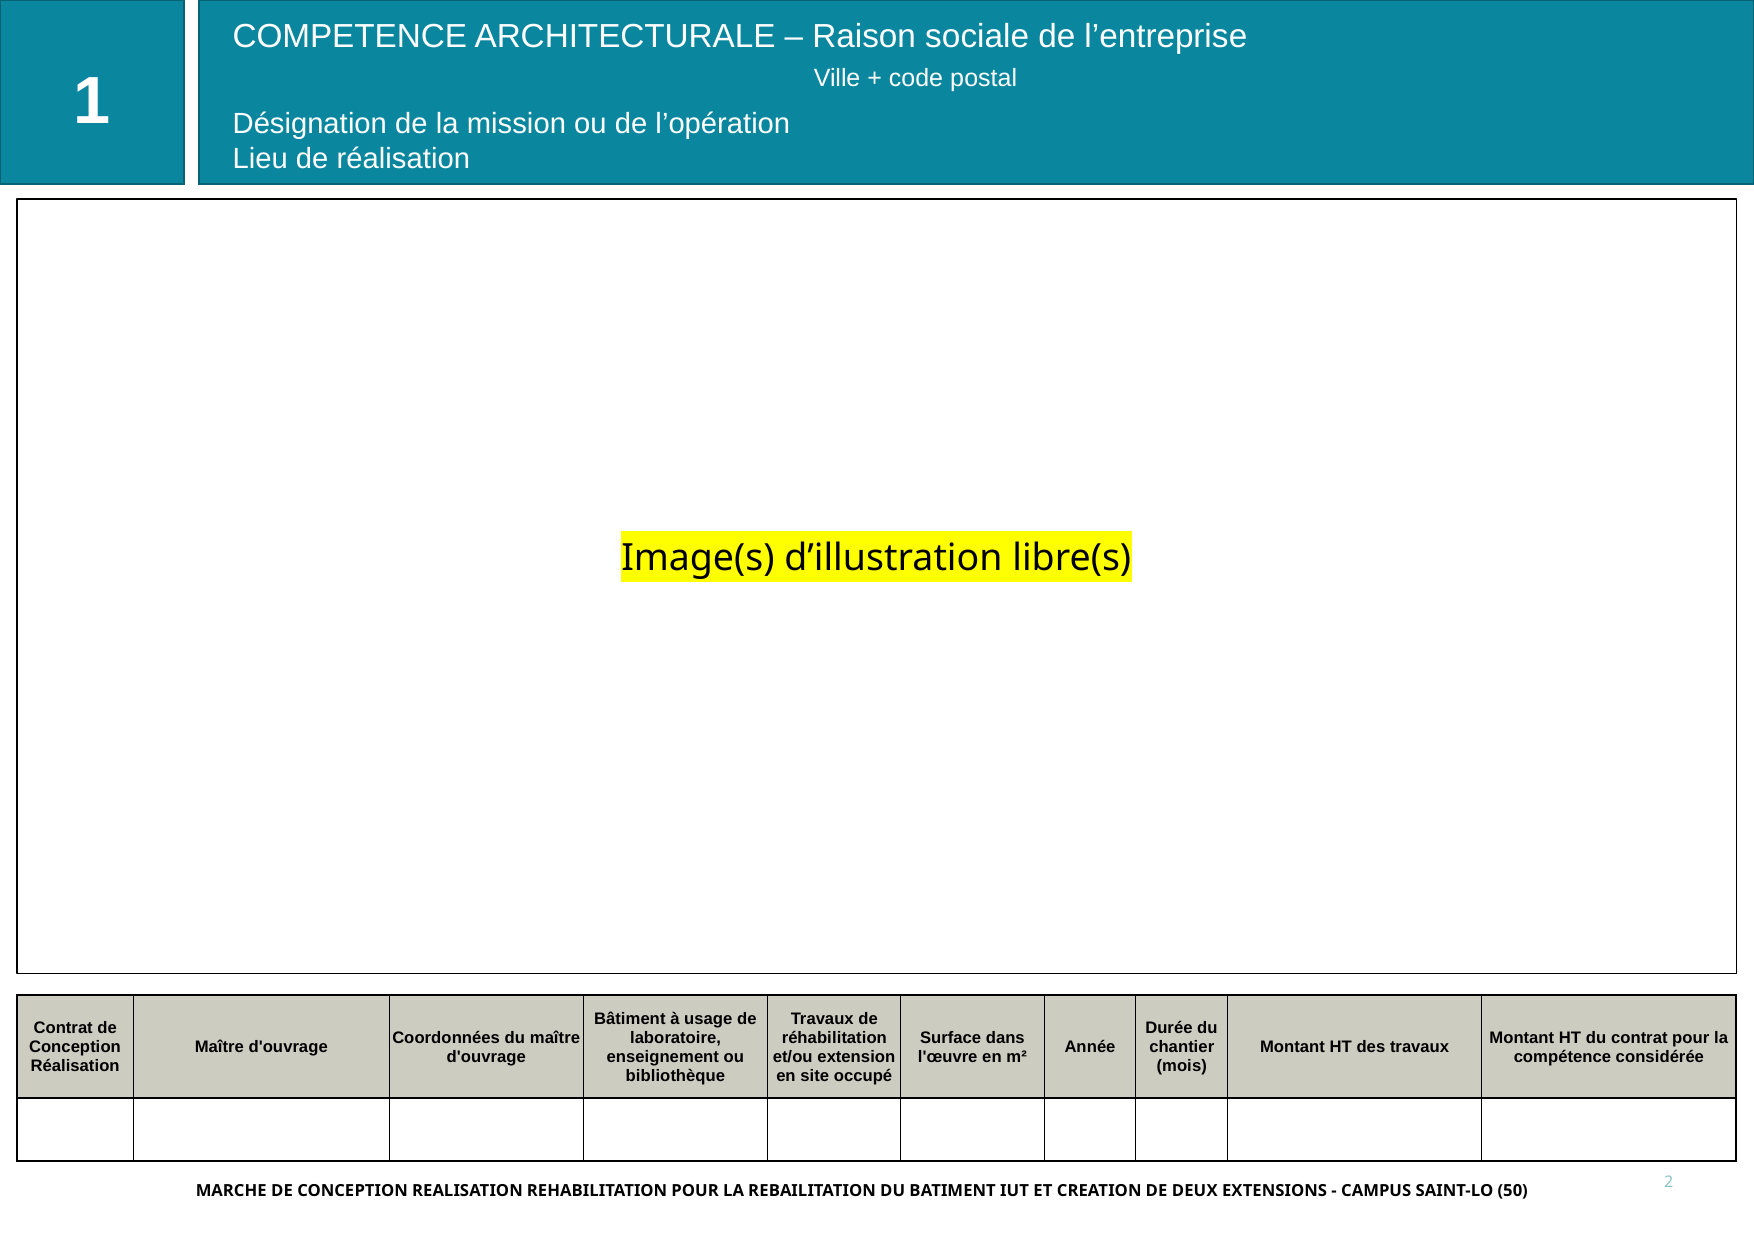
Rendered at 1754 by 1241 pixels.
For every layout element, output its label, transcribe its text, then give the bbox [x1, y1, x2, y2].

slide_number 2 [1293, 1162, 1689, 1215]
text_box [16, 199, 1737, 974]
table_header Durée du chantier (mois) [1136, 996, 1227, 1097]
table_header Année [1045, 996, 1135, 1097]
text_box Image(s) d’illustration libre(s) [606, 525, 1147, 586]
table_cell [768, 1099, 900, 1160]
table_header Travaux de réhabilitation et/ou extension en site occupé [768, 996, 900, 1097]
text_box Ville + code postal [798, 54, 1665, 100]
table_header Coordonnées du maître d'ouvrage [390, 996, 583, 1097]
table_cell [18, 1099, 133, 1160]
table_header Maître d'ouvrage [134, 996, 389, 1097]
text_box 1 [33, 49, 151, 145]
table_header Surface dans l'œuvre en m² [901, 996, 1044, 1097]
table_header Bâtiment à usage de laboratoire, enseignement ou bibliothèque [584, 996, 767, 1097]
table_cell [1228, 1099, 1481, 1160]
table_cell [1136, 1099, 1227, 1160]
table_cell [901, 1099, 1044, 1160]
table_cell [390, 1099, 583, 1160]
table_header Montant HT du contrat pour la compétence considérée [1482, 996, 1735, 1097]
text_box Désignation de la mission ou de l’opération Lieu de réalisation [217, 96, 1673, 182]
text_box [198, 0, 1754, 185]
table_cell [134, 1099, 389, 1160]
table_cell [1482, 1099, 1735, 1160]
table_header Contrat de Conception Réalisation [18, 996, 133, 1097]
text_box [0, 0, 185, 185]
text_box COMPETENCE ARCHITECTURALE – Raison sociale de l’entreprise [217, 6, 1673, 62]
table_cell [1045, 1099, 1135, 1160]
table_cell [584, 1099, 767, 1160]
table_header Montant HT des travaux [1228, 996, 1481, 1097]
